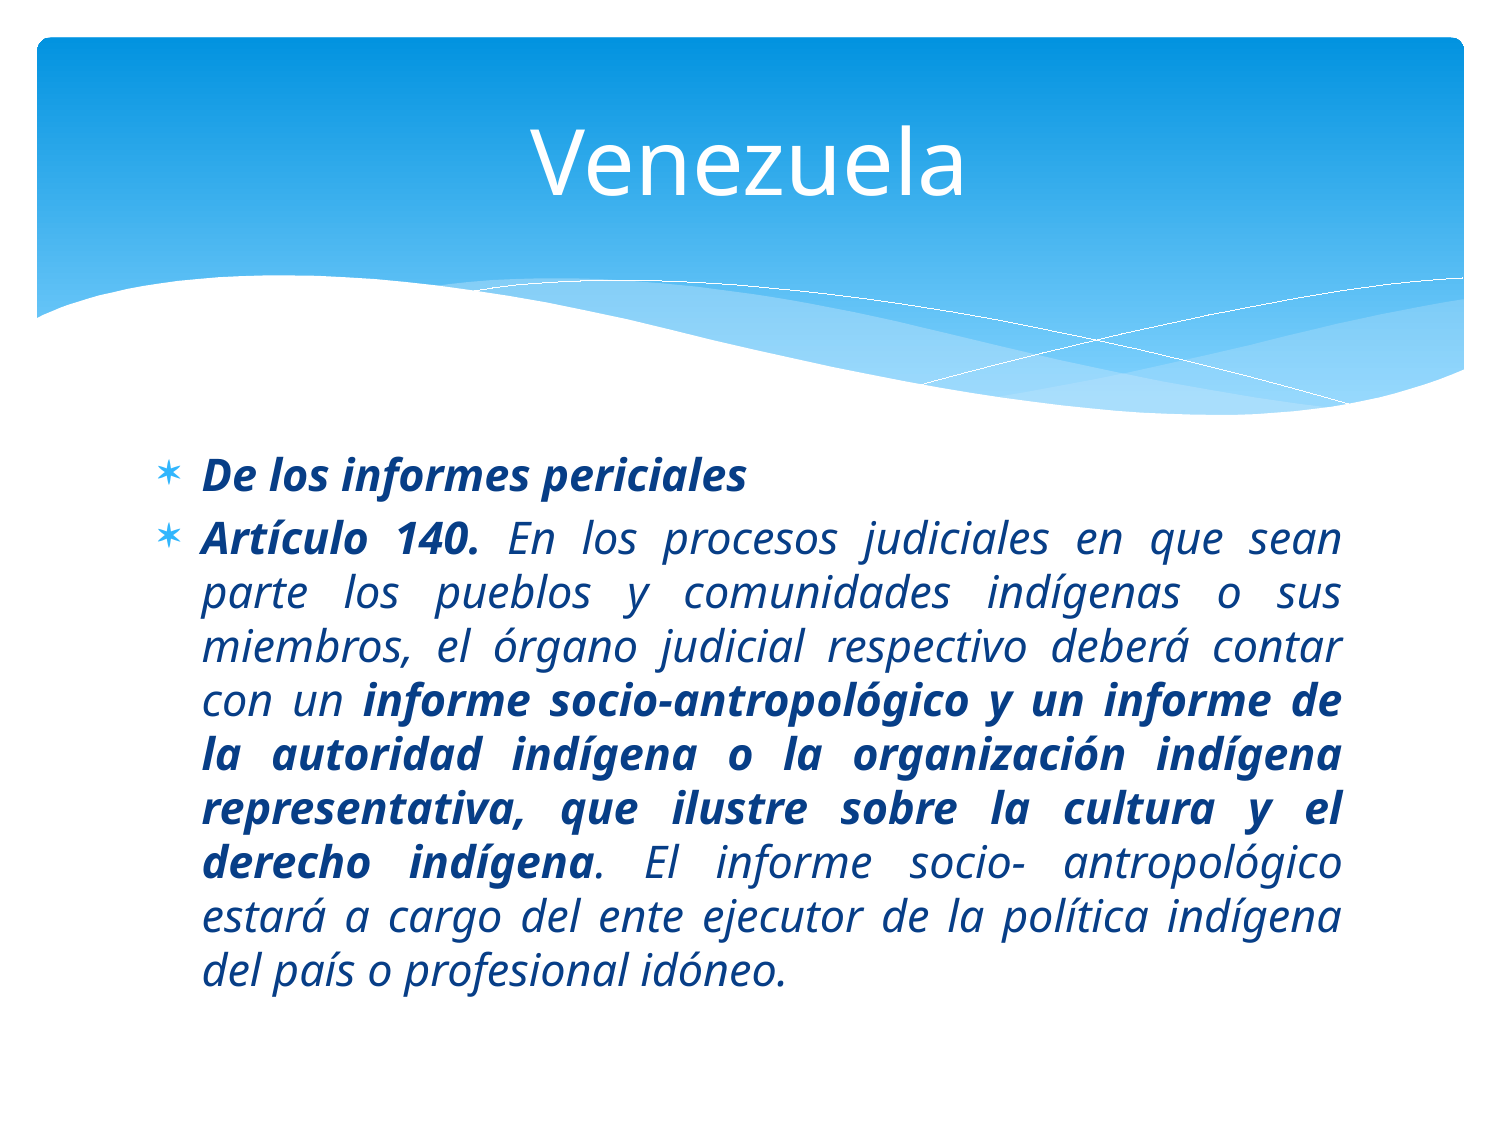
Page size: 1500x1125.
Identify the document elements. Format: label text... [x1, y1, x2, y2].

title Venezuela [75, 55, 1425, 261]
list De los informes periciales Artículo 140. En los procesos judiciales en que sean parte los pueblos y comunidades indígenas o sus miembros, el órgano judicial respectivo deberá contar con un informe socio-antropológico y un informe de la autoridad indígena o la organización indígena representativa, que ilustre sobre la cultura y el derecho indígena. El informe socio- antropológico estará a cargo del ente ejecutor de la política indígena del país o profesional idóneo. [143, 438, 1359, 1005]
